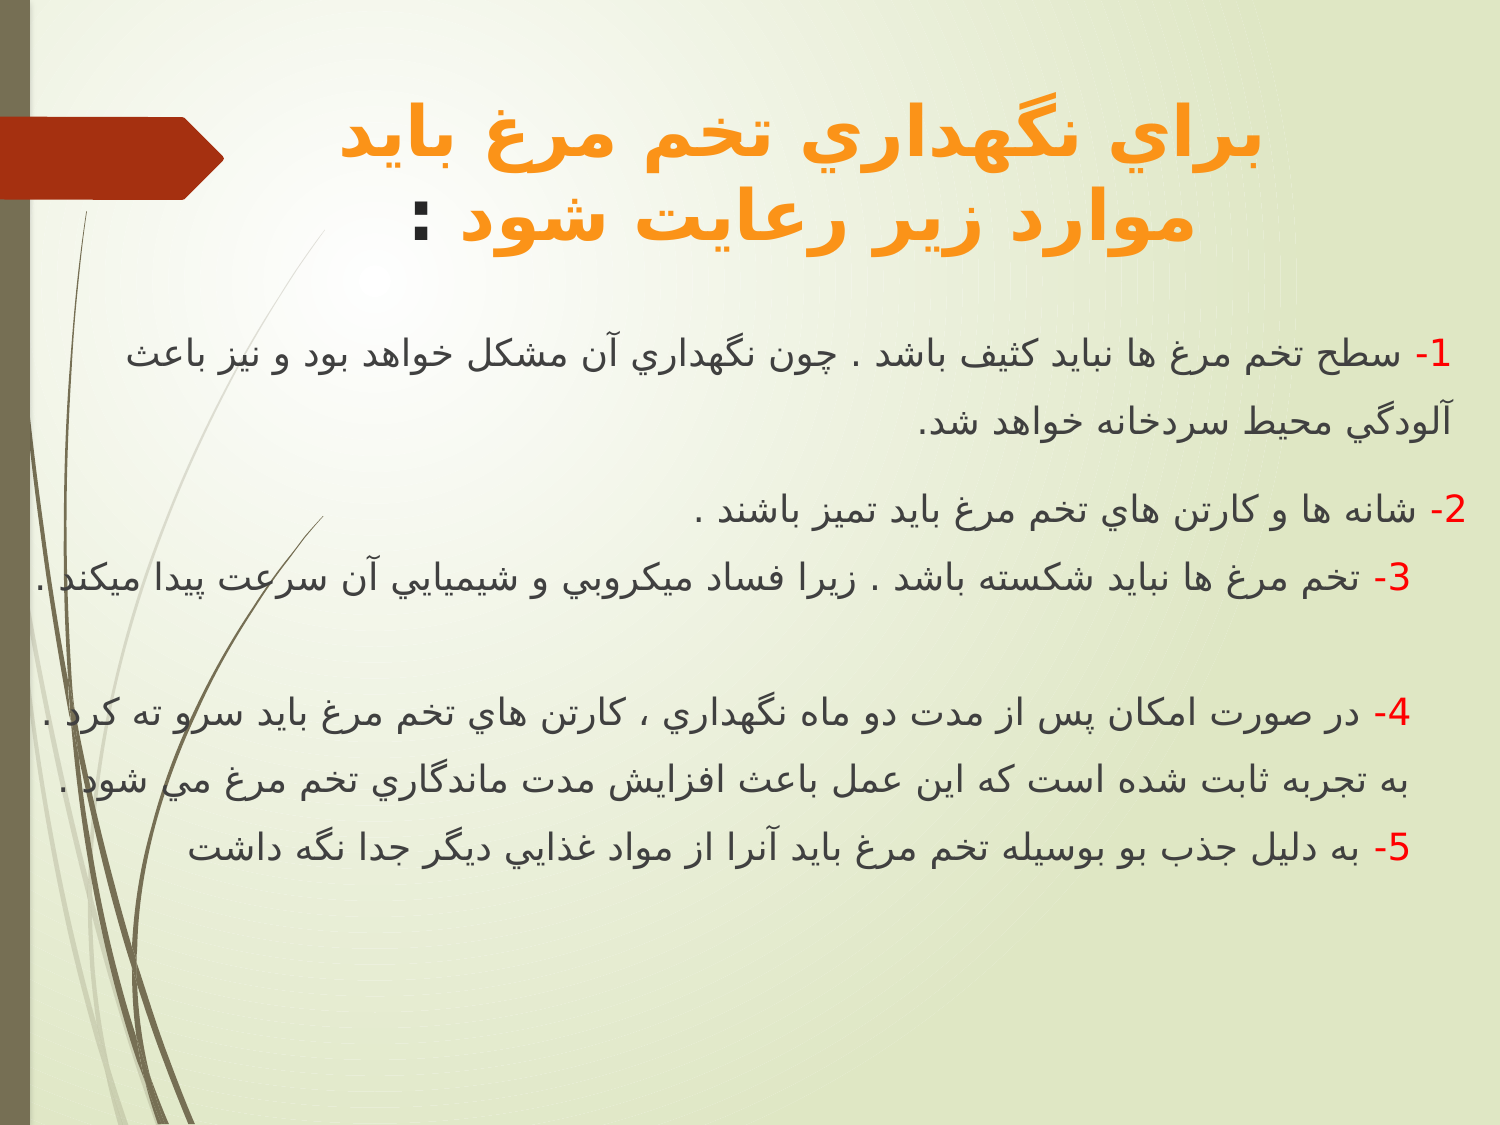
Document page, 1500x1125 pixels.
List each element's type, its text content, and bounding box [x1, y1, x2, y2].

list 1- سطح تخم مرغ ها نبايد كثيف باشد . چون نگهداري آن مشكل خواهد بود و نيز باعث آلودگي محيط سردخانه خواهد شد. 2- شانه ها و كارتن هاي تخم مرغ بايد تميز باشند . 3- تخم مرغ ها نبايد شكسته باشد . زيرا فساد ميكروبي و شيميايي آن سرعت پيدا ميكند . 4- در صورت امكان پس از مدت دو ماه نگهداري ، كارتن هاي تخم مرغ بايد سرو ته كرد . به تجربه ثابت شده است كه اين عمل باعث افزايش مدت ماندگاري تخم مرغ مي شود . 5- به دليل جذب بو بوسيله تخم مرغ بايد آنرا از مواد غذايي ديگر جدا نگه داشت [17, 231, 1483, 975]
title براي نگهداري تخم مرغ بايد موارد زير رعايت شود : [312, 78, 1294, 231]
